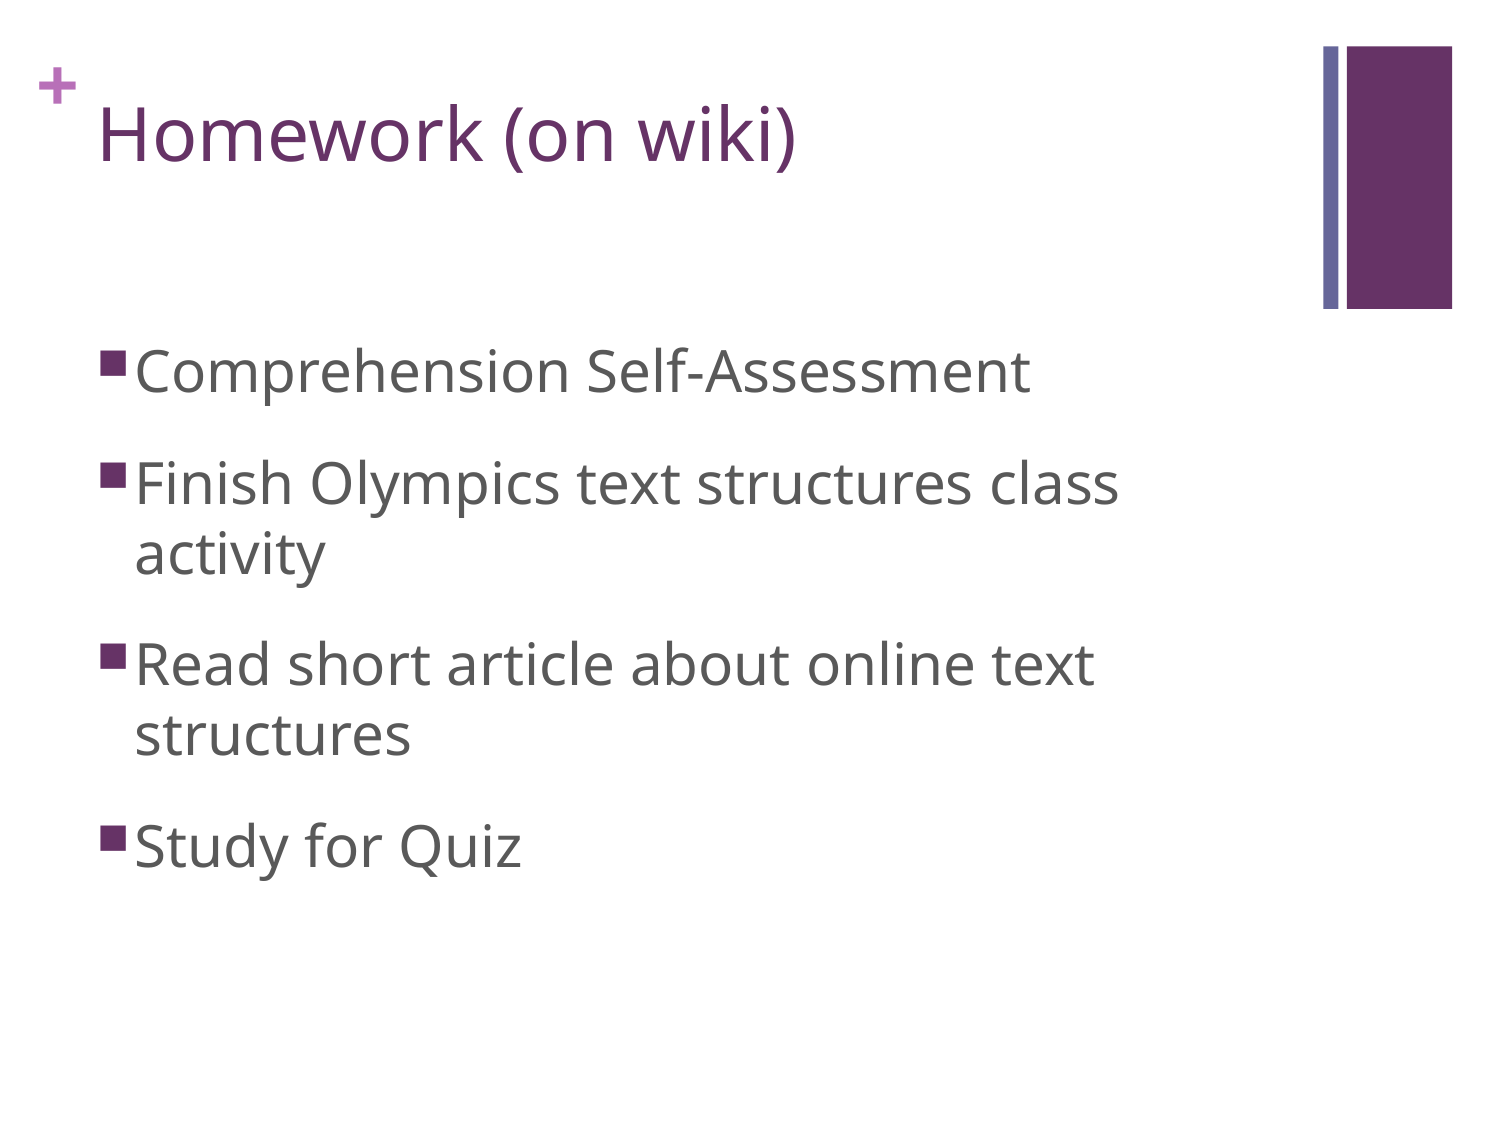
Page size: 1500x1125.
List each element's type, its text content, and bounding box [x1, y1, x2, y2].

list Comprehension Self-Assessment Finish Olympics text structures class activity Read short article about online text structures Study for Quiz [81, 326, 1322, 1007]
title Homework (on wiki) [81, 79, 1322, 263]
